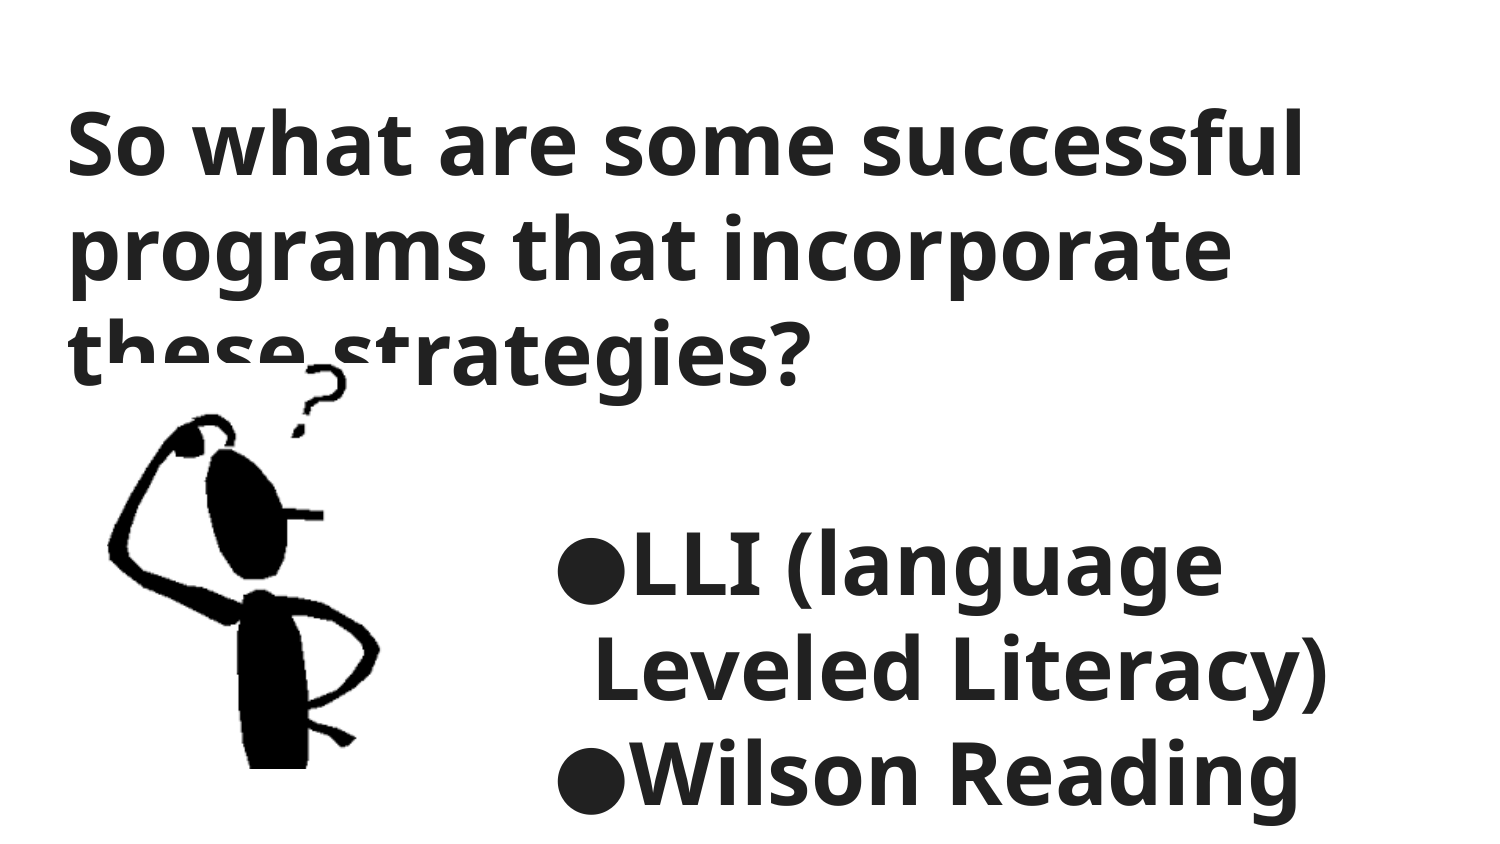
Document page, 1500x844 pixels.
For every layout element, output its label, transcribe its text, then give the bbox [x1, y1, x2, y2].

picture [107, 363, 413, 769]
title So what are some successful programs that incorporate these strategies? LLI (language Leveled Literacy) Wilson Reading System [51, 72, 1449, 308]
